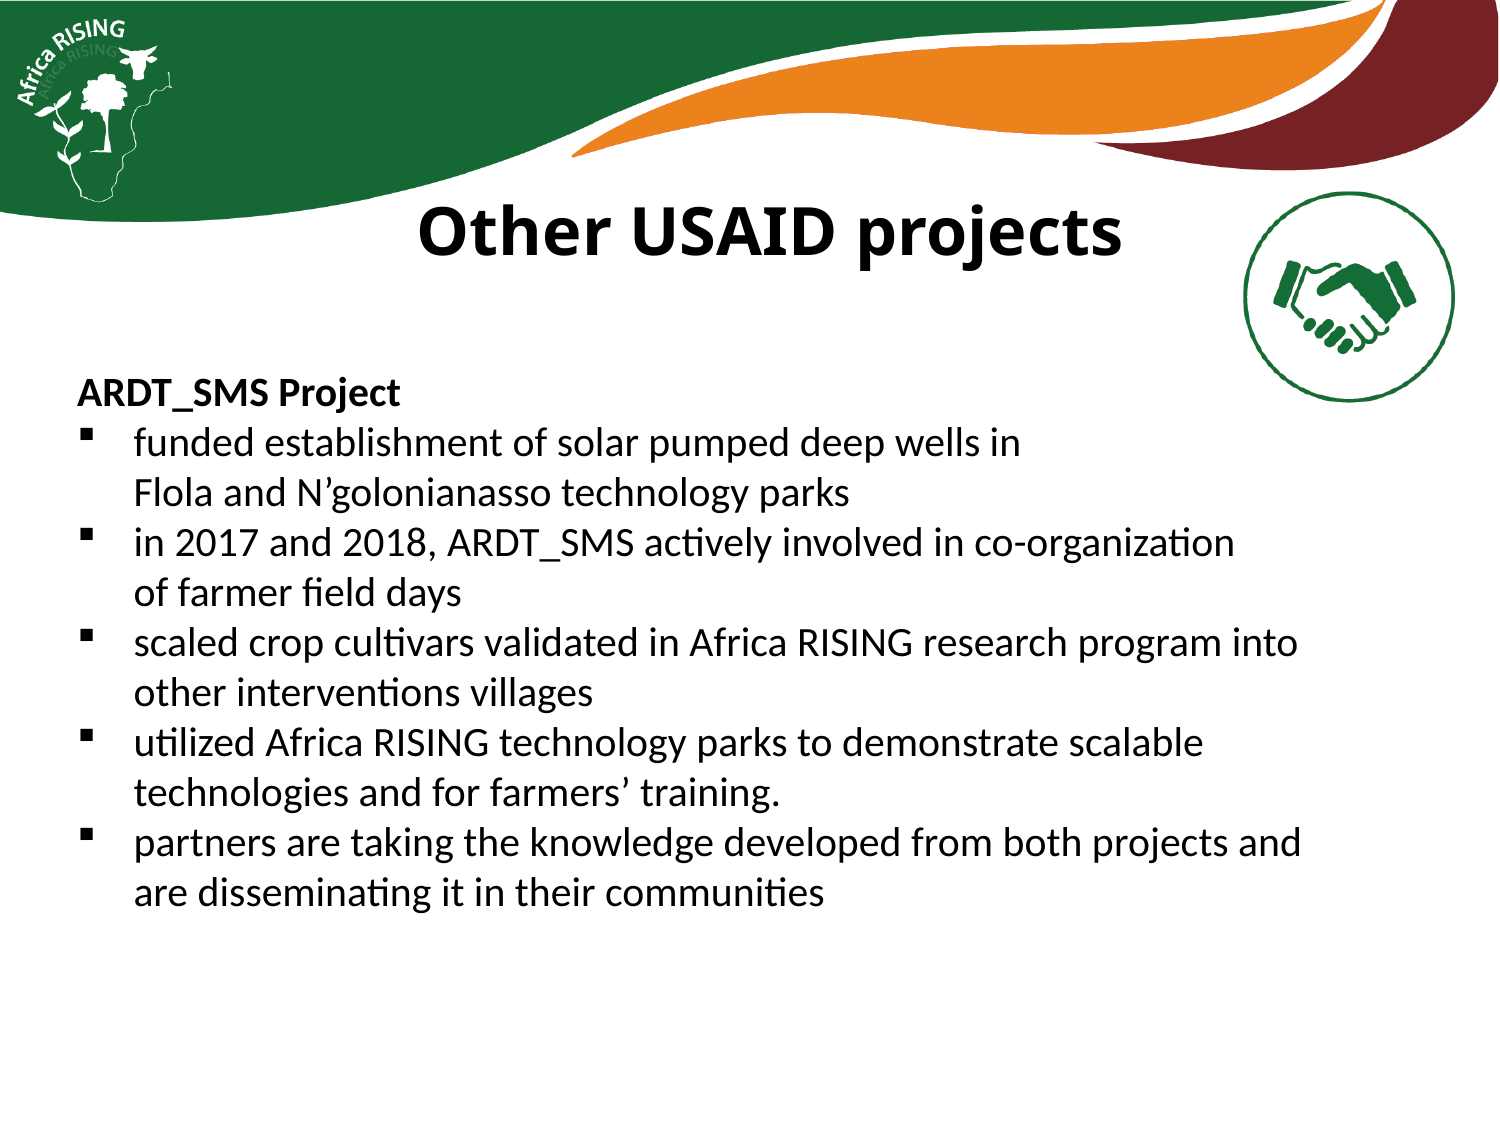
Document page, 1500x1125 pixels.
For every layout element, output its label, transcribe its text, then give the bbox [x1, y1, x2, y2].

picture [0, 0, 1499, 409]
text_box ARDT_SMS Project funded establishment of solar pumped deep wells in Flola and N’golonianasso technology parks in 2017 and 2018, ARDT_SMS actively involved in co-organization of farmer field days scaled crop cultivars validated in Africa RISING research program into other interventions villages utilized Africa RISING technology parks to demonstrate scalable technologies and for farmers’ training. partners are taking the knowledge developed from both projects and are disseminating it in their communities [62, 312, 1325, 1028]
list Other USAID projects [364, 181, 1144, 312]
